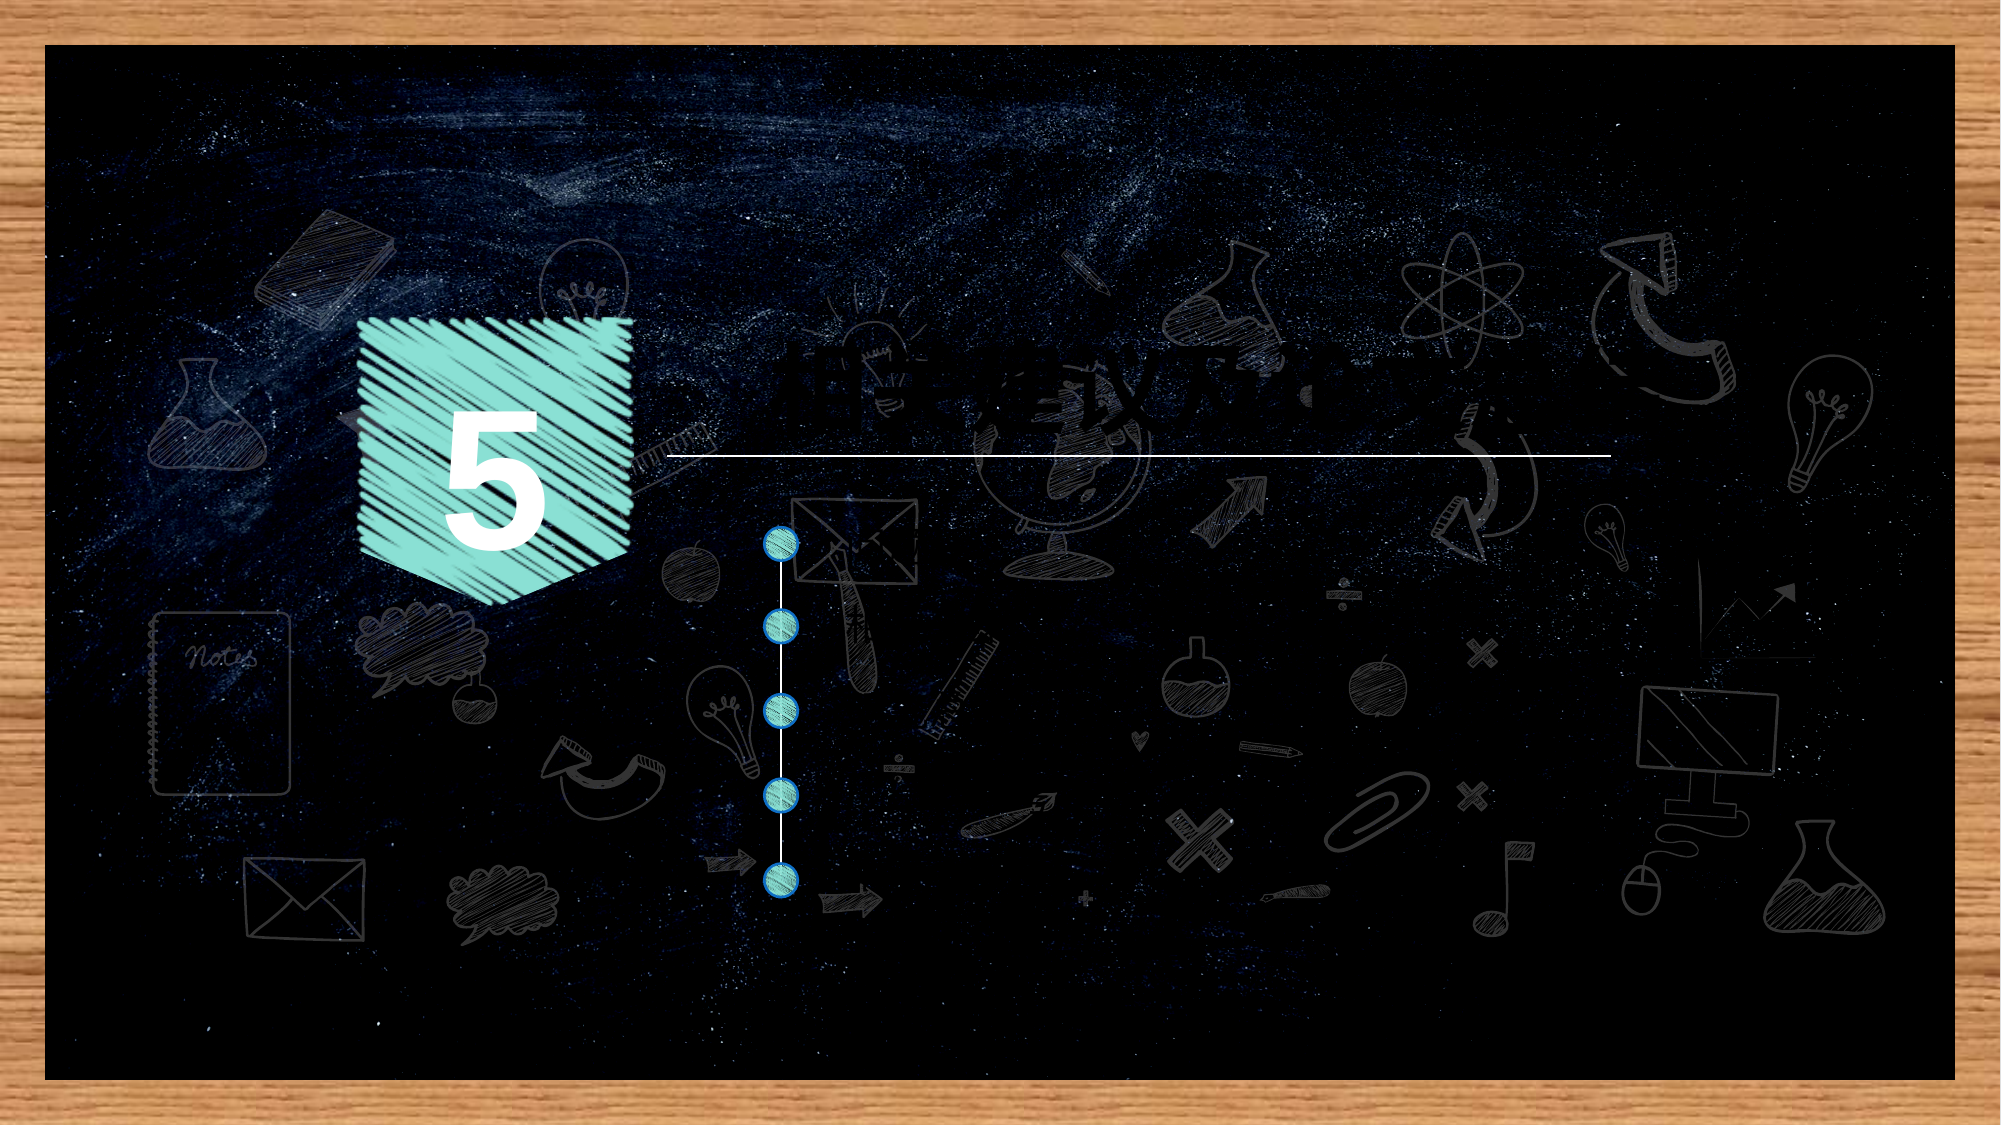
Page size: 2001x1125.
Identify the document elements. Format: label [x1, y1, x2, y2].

text_box [764, 527, 798, 898]
text_box [143, 209, 1888, 947]
text_box [0, 0, 2000, 1125]
picture [46, 46, 1954, 1079]
